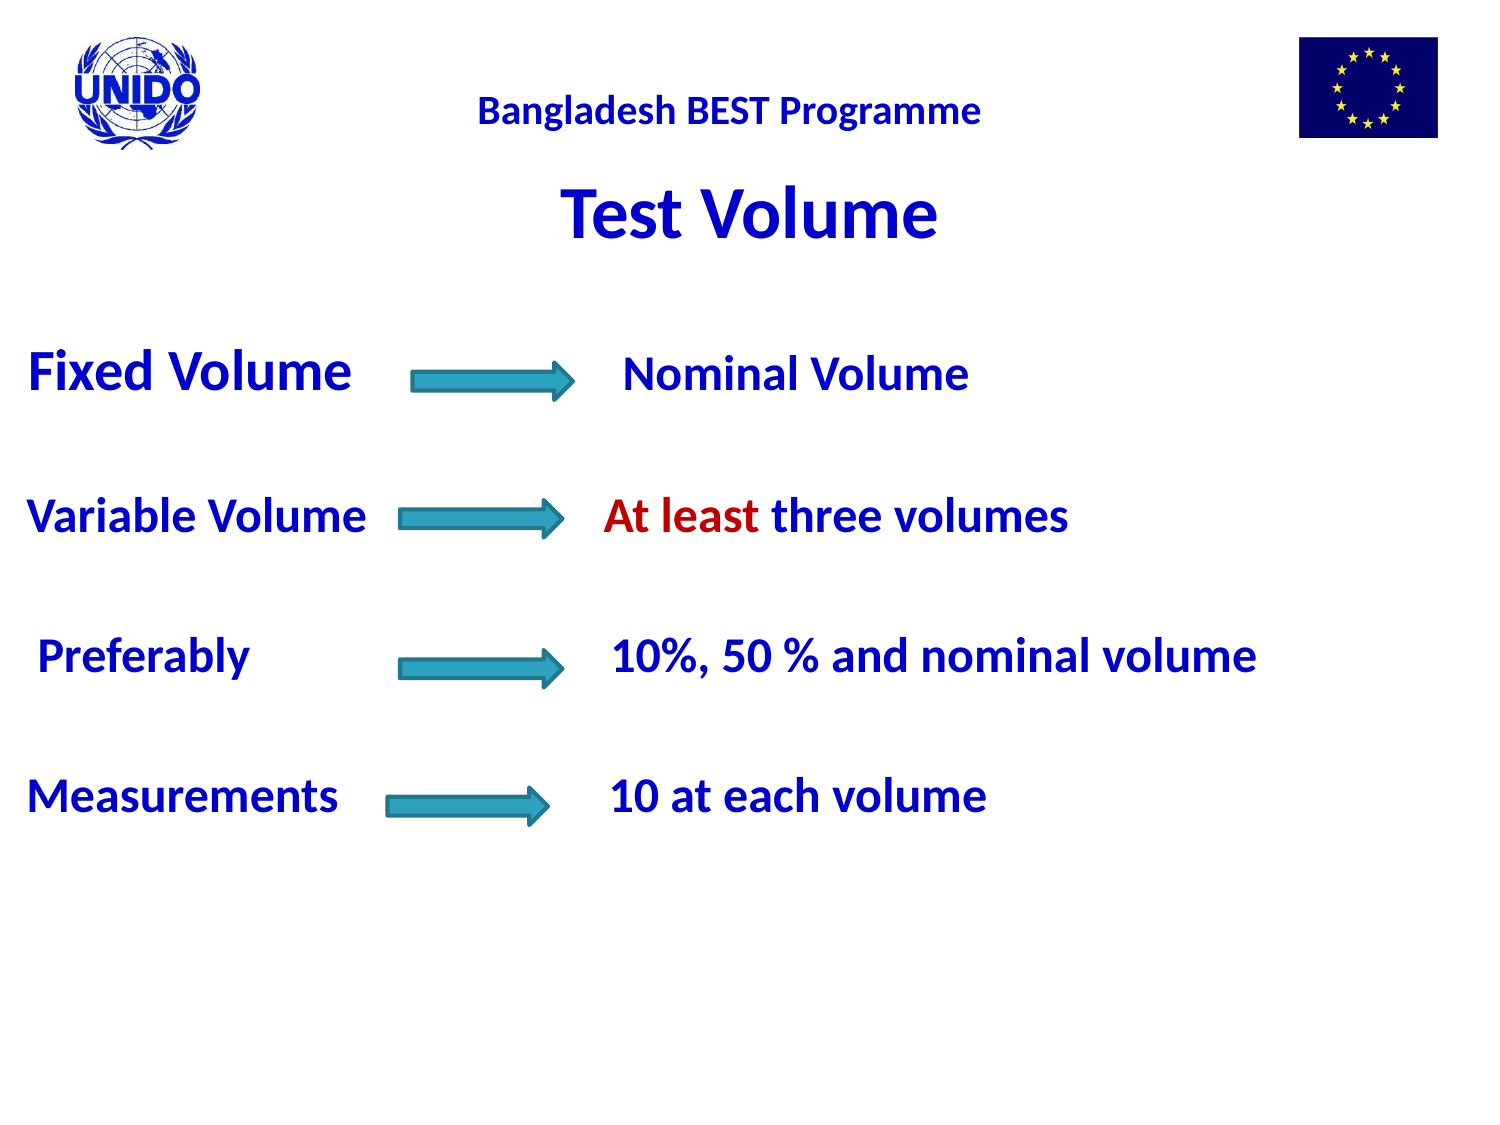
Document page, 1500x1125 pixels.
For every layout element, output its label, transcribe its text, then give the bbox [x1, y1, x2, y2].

picture [74, 37, 201, 151]
picture [1299, 37, 1438, 138]
text_box [385, 785, 551, 827]
text_box [397, 498, 565, 540]
text_box M [410, 360, 576, 402]
title Test Volume [112, 87, 1388, 324]
text_box [397, 648, 565, 690]
subtitle Fixed Volume Nominal Volume Variable Volume At least three volumes Preferably 10%, 50 % and nominal volume Measurements 10 at each volume [0, 324, 1500, 1038]
text_box Bangladesh BEST Programme [462, 75, 1050, 140]
